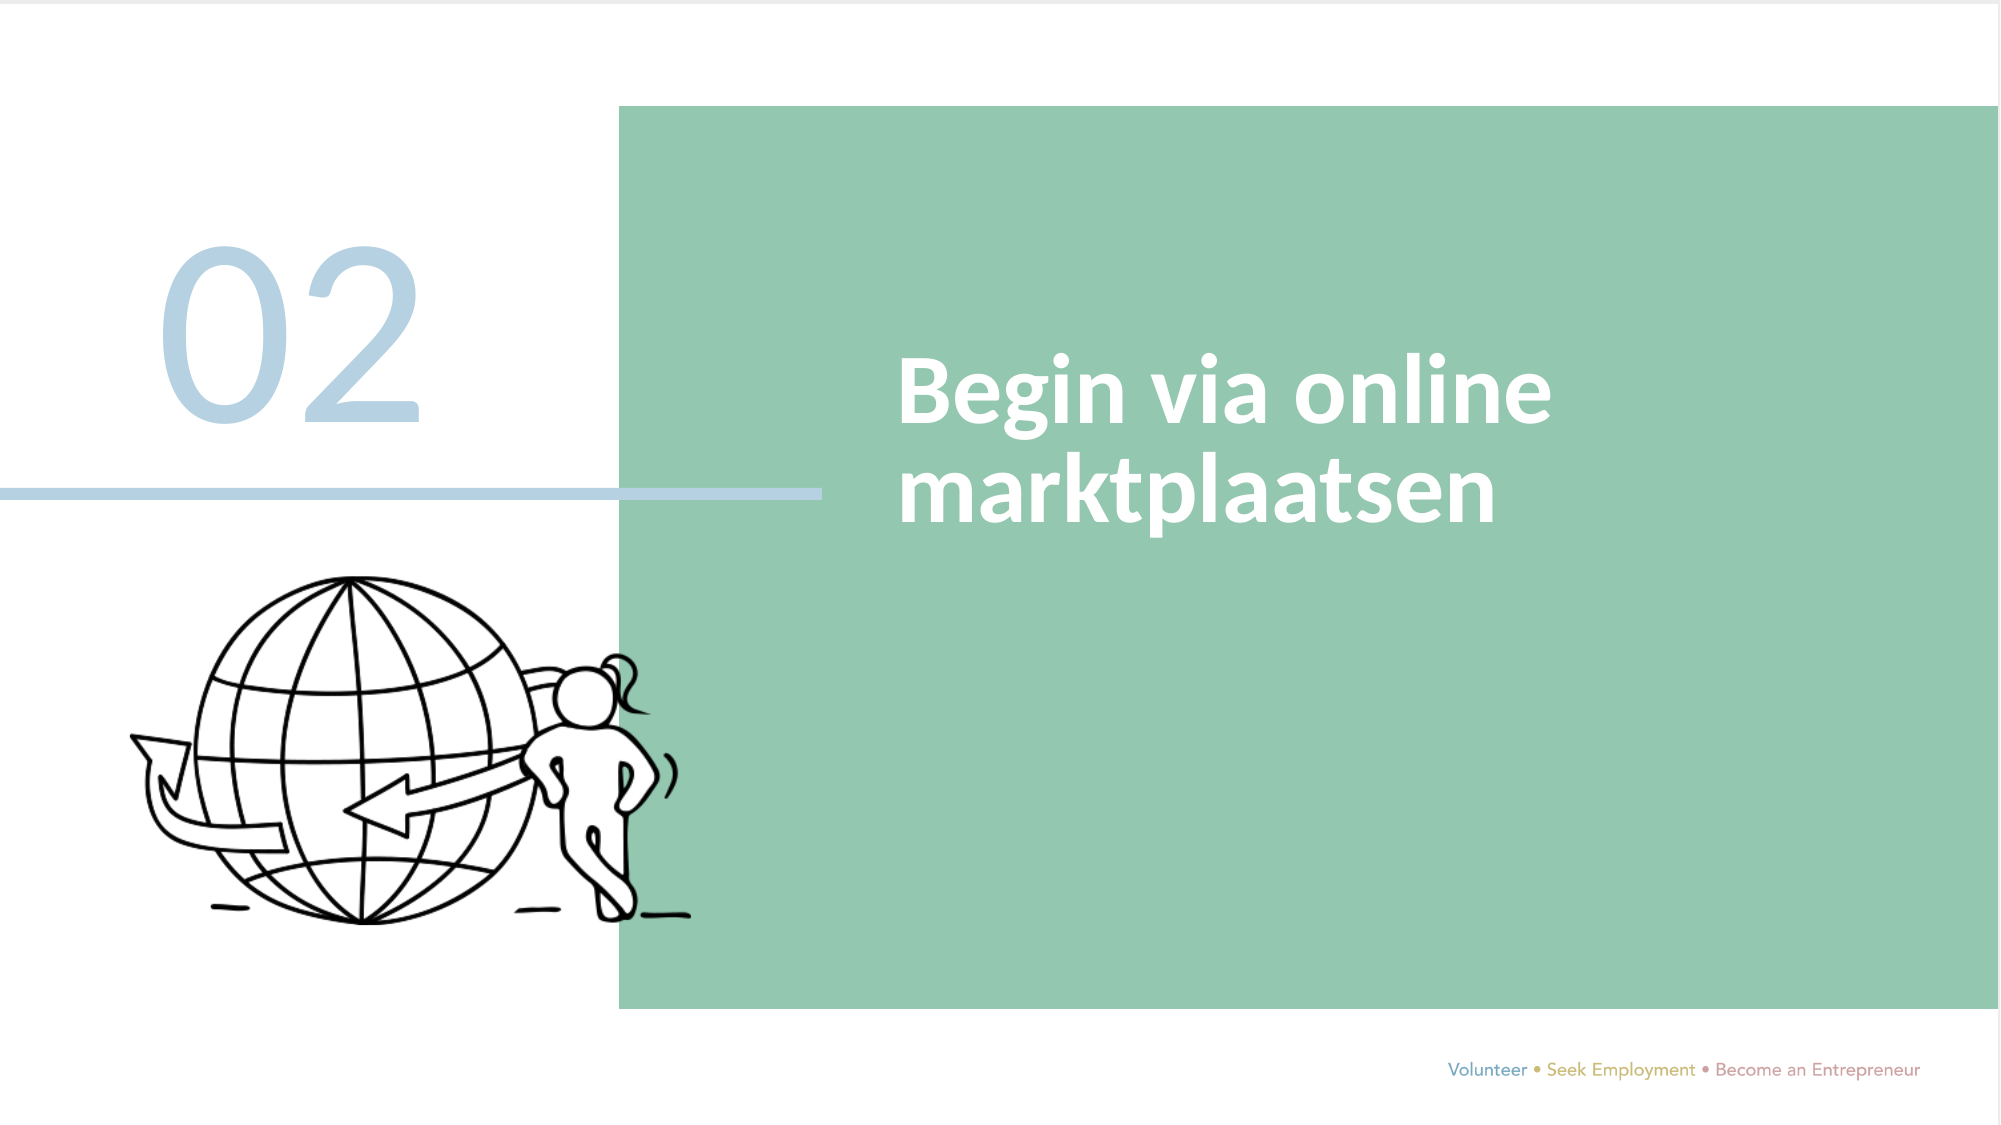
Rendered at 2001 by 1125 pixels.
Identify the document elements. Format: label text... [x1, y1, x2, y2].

list Begin via online marktplaatsen [880, 336, 1797, 881]
list 02 [141, 180, 481, 277]
picture [1418, 1046, 1971, 1103]
picture [98, 503, 754, 955]
